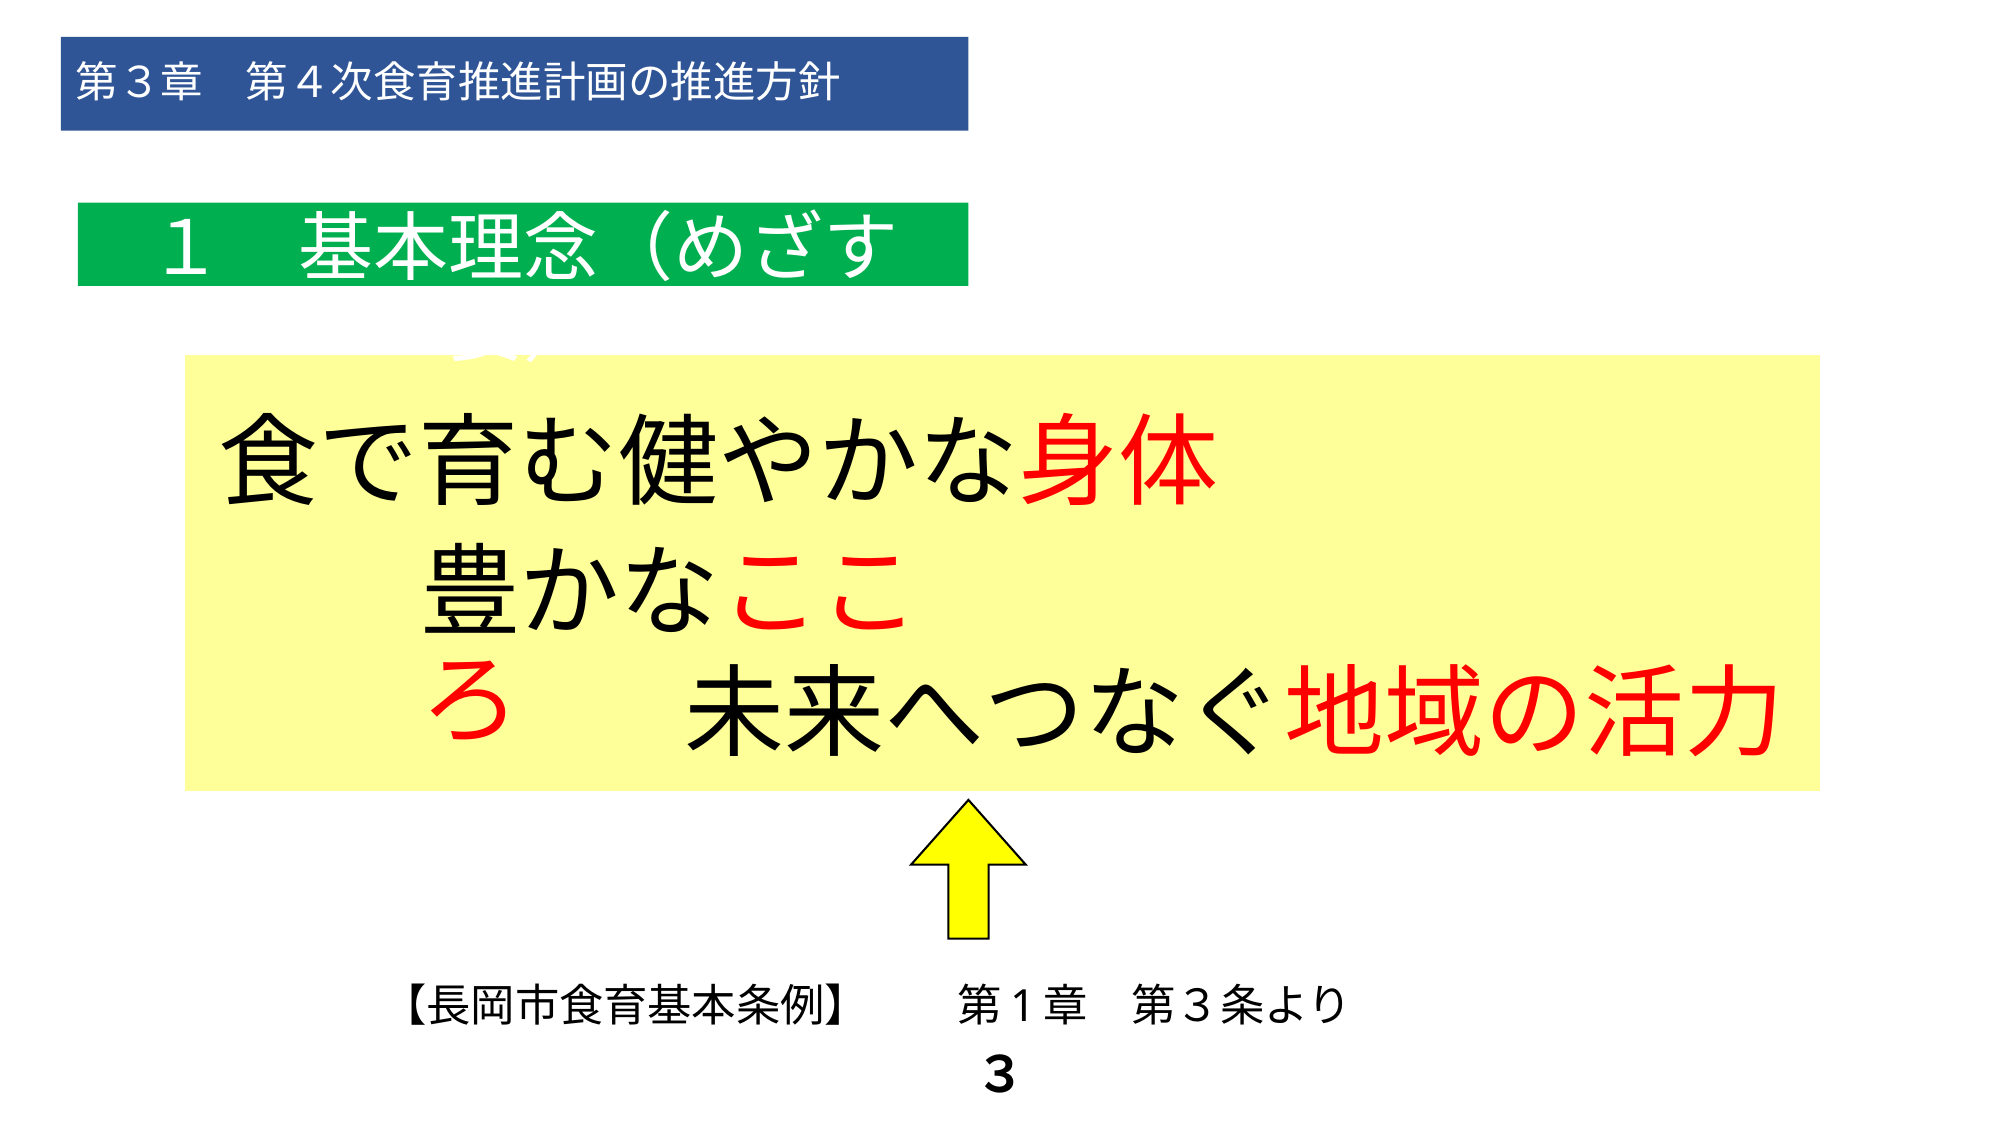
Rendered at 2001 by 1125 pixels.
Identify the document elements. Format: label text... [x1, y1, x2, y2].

footer ３ [662, 1042, 1338, 1103]
title 第３章 第４次食育推進計画の推進方針 [60, 36, 969, 131]
text_box 豊かなこころ [405, 533, 1026, 679]
text_box 食で育む健やかな身体 [203, 403, 1254, 526]
text_box [908, 798, 1029, 940]
text_box 未来へつなぐ地域の活力 [669, 654, 1839, 780]
text_box 【長岡市食育基本条例】 第1章 第３条より [367, 975, 1570, 1065]
list １ 基本理念（めざす姿） [77, 202, 969, 286]
text_box [187, 357, 1819, 790]
